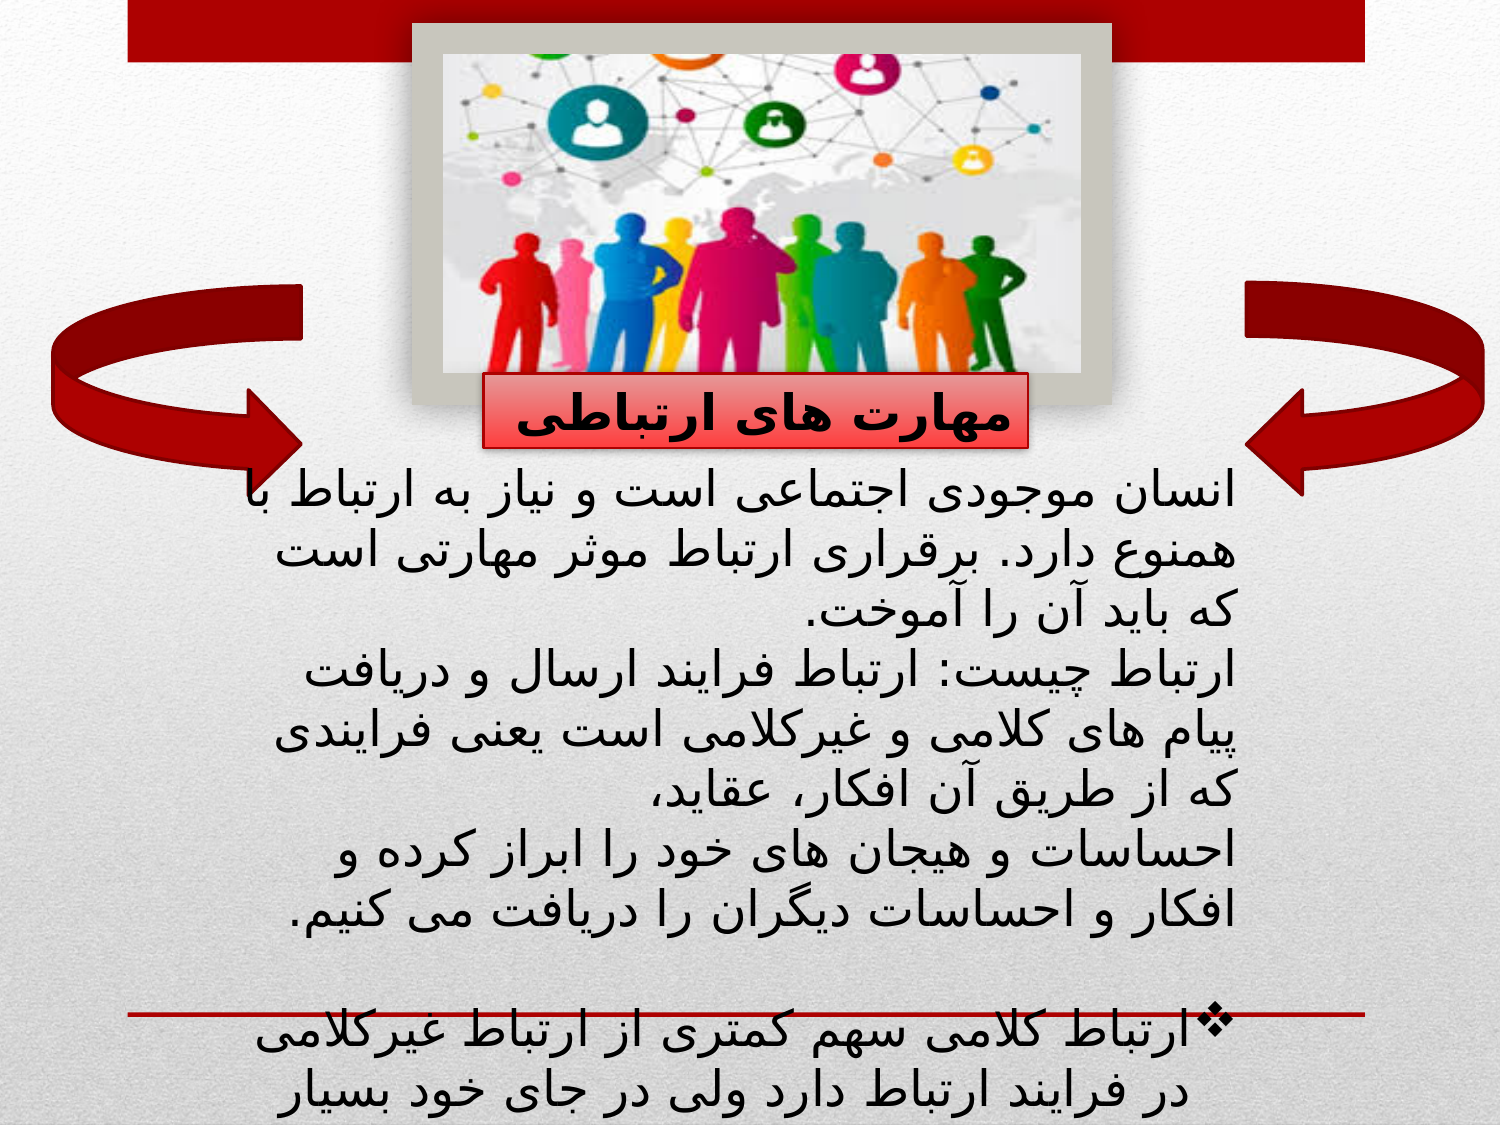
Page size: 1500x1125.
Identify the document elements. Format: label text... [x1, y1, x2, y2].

text_box [1244, 280, 1485, 497]
picture [442, 53, 1082, 375]
text_box انسان موجودی اجتماعی است و نیاز به ارتباط با همنوع دارد. برقراری ارتباط موثر مهارتی است که باید آن را آموخت. ارتباط چیست: ارتباط فرایند ارسال و دریافت پیام های کلامی و غیرکلامی است یعنی فرایندی که از طریق آن افکار، عقاید، احساسات و هیجان های خود را ابراز کرده و افکار و احساسات دیگران را دریافت می کنیم. ارتباط کلامی سهم کمتری از ارتباط غیرکلامی در فرایند ارتباط دارد ولی در جای خود بسیار مهم است. [220, 448, 1254, 1125]
text_box مهارت های ارتباطی [482, 385, 1029, 448]
text_box [51, 284, 303, 469]
